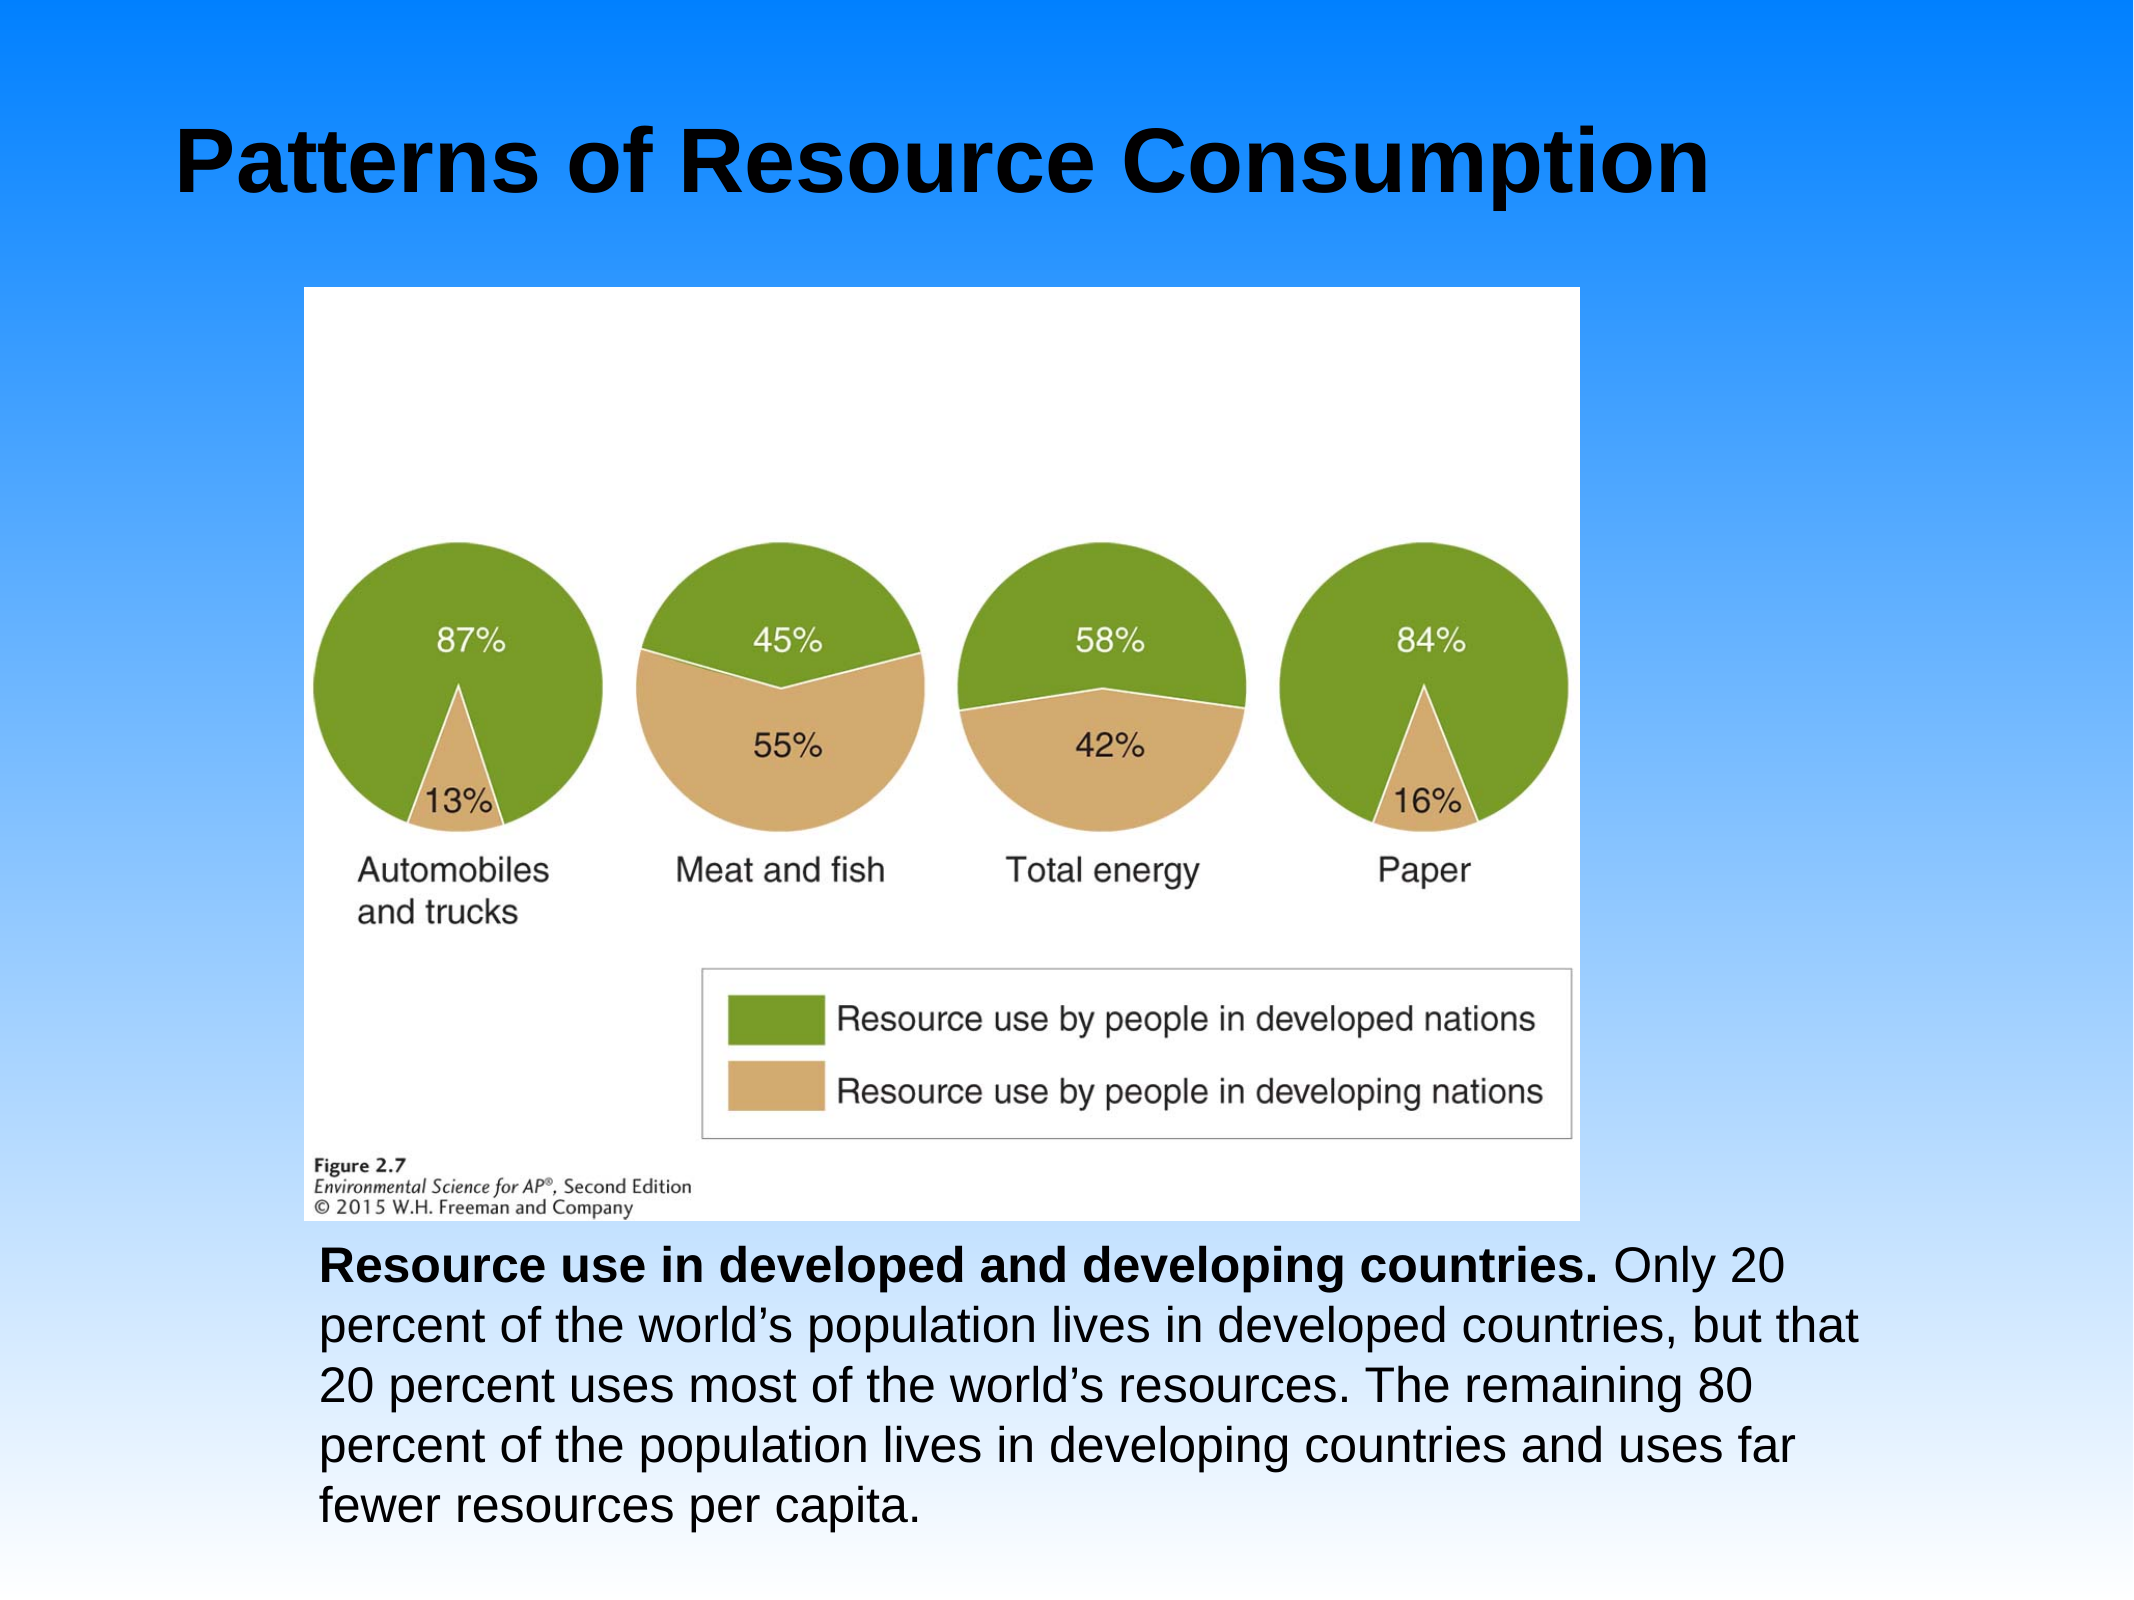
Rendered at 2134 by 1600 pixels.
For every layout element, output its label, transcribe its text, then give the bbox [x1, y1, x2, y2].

text_box Resource use in developed and developing countries. Only 20 percent of the world’s population lives in developed countries, but that 20 percent uses most of the world’s resources. The remaining 80 percent of the population lives in developing countries and uses far fewer resources per capita. [304, 1224, 1892, 1540]
title Patterns of Resource Consumption [166, 0, 1884, 313]
picture [303, 287, 1580, 1221]
